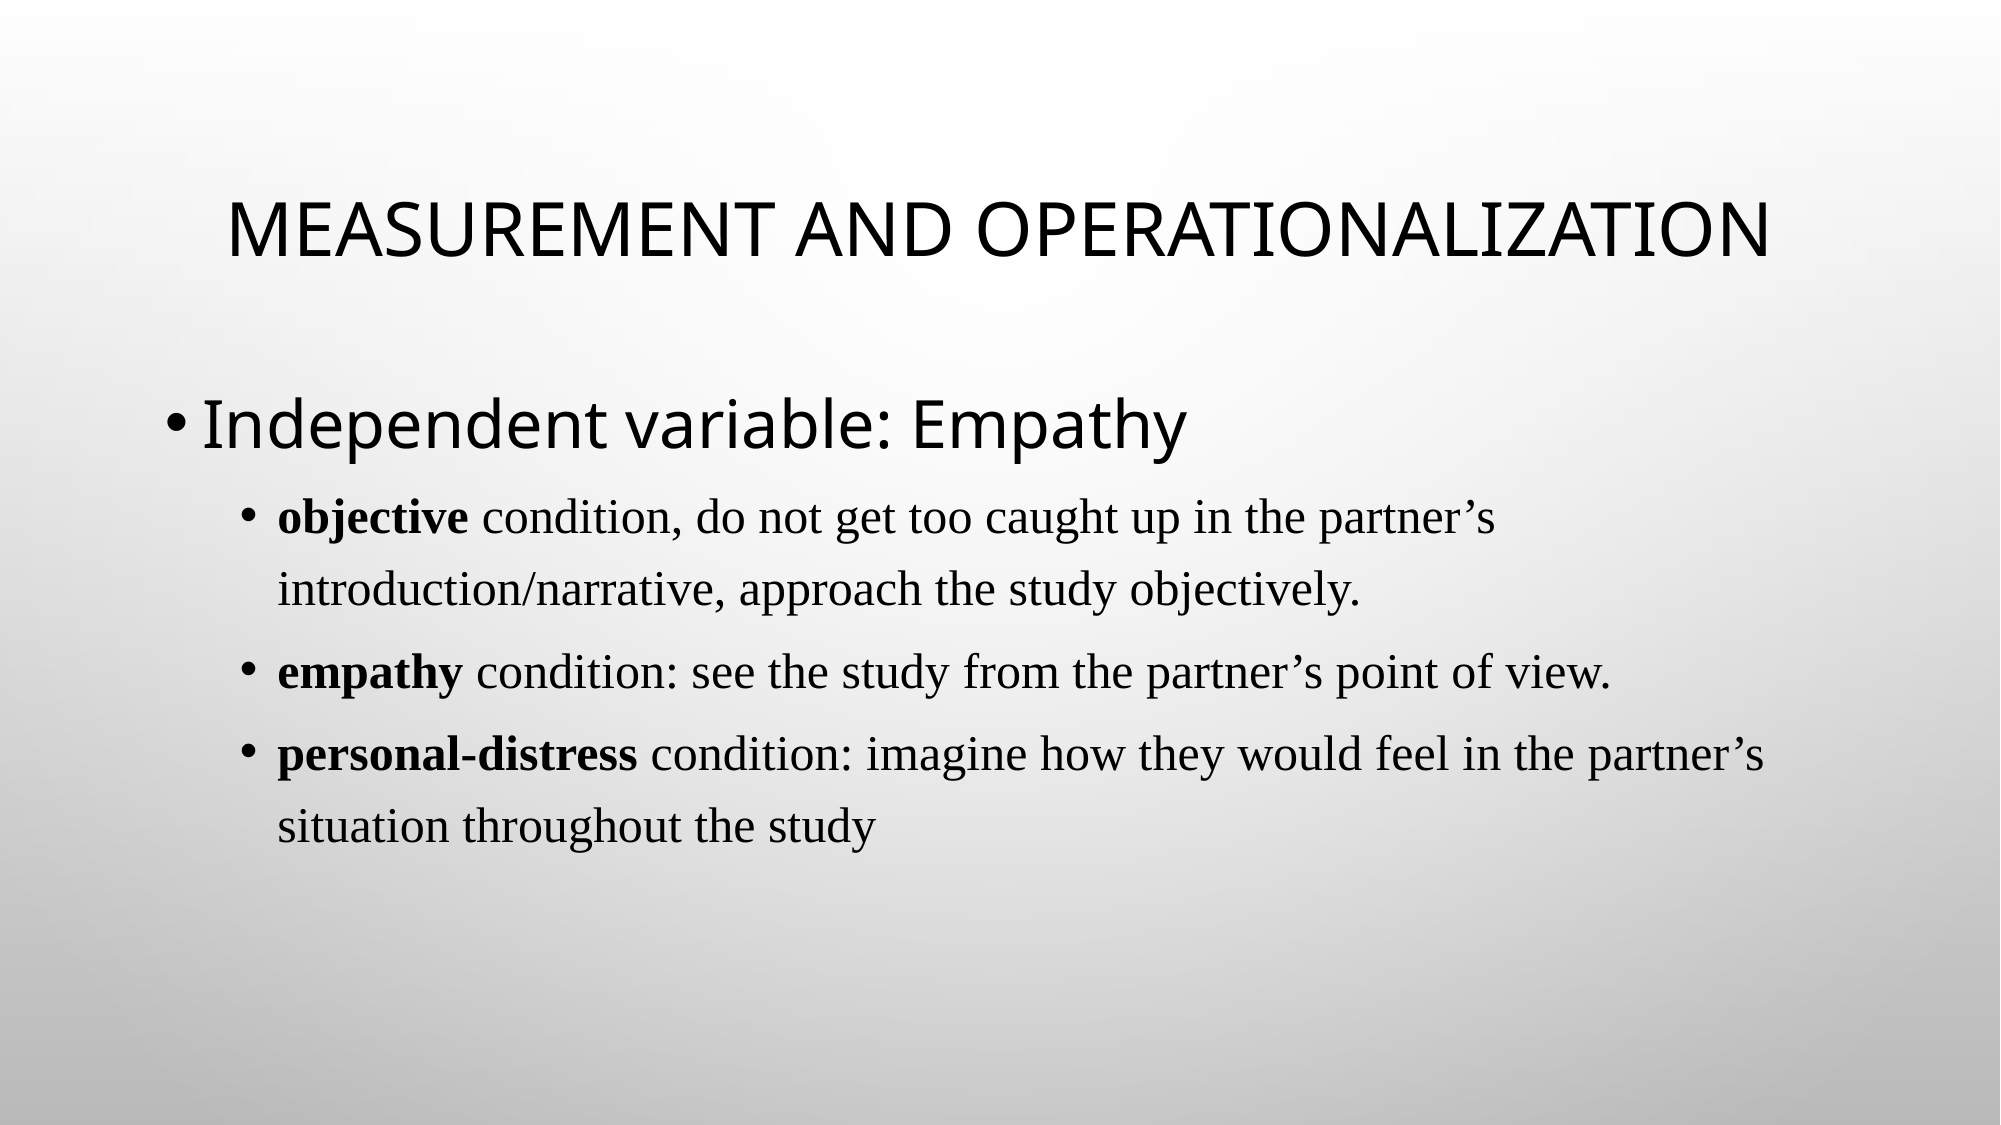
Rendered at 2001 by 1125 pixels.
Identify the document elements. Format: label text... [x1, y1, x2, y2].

title Measurement and operationalization [149, 101, 1851, 364]
picture [0, 0, 2000, 1125]
list Independent variable: Empathy objective condition, do not get too caught up in the partner’s introduction/narrative, approach the study objectively. empathy condition: see the study from the partner’s point of view. personal-distress condition: imagine how they would feel in the partner’s situation throughout the study [149, 480, 1851, 1043]
